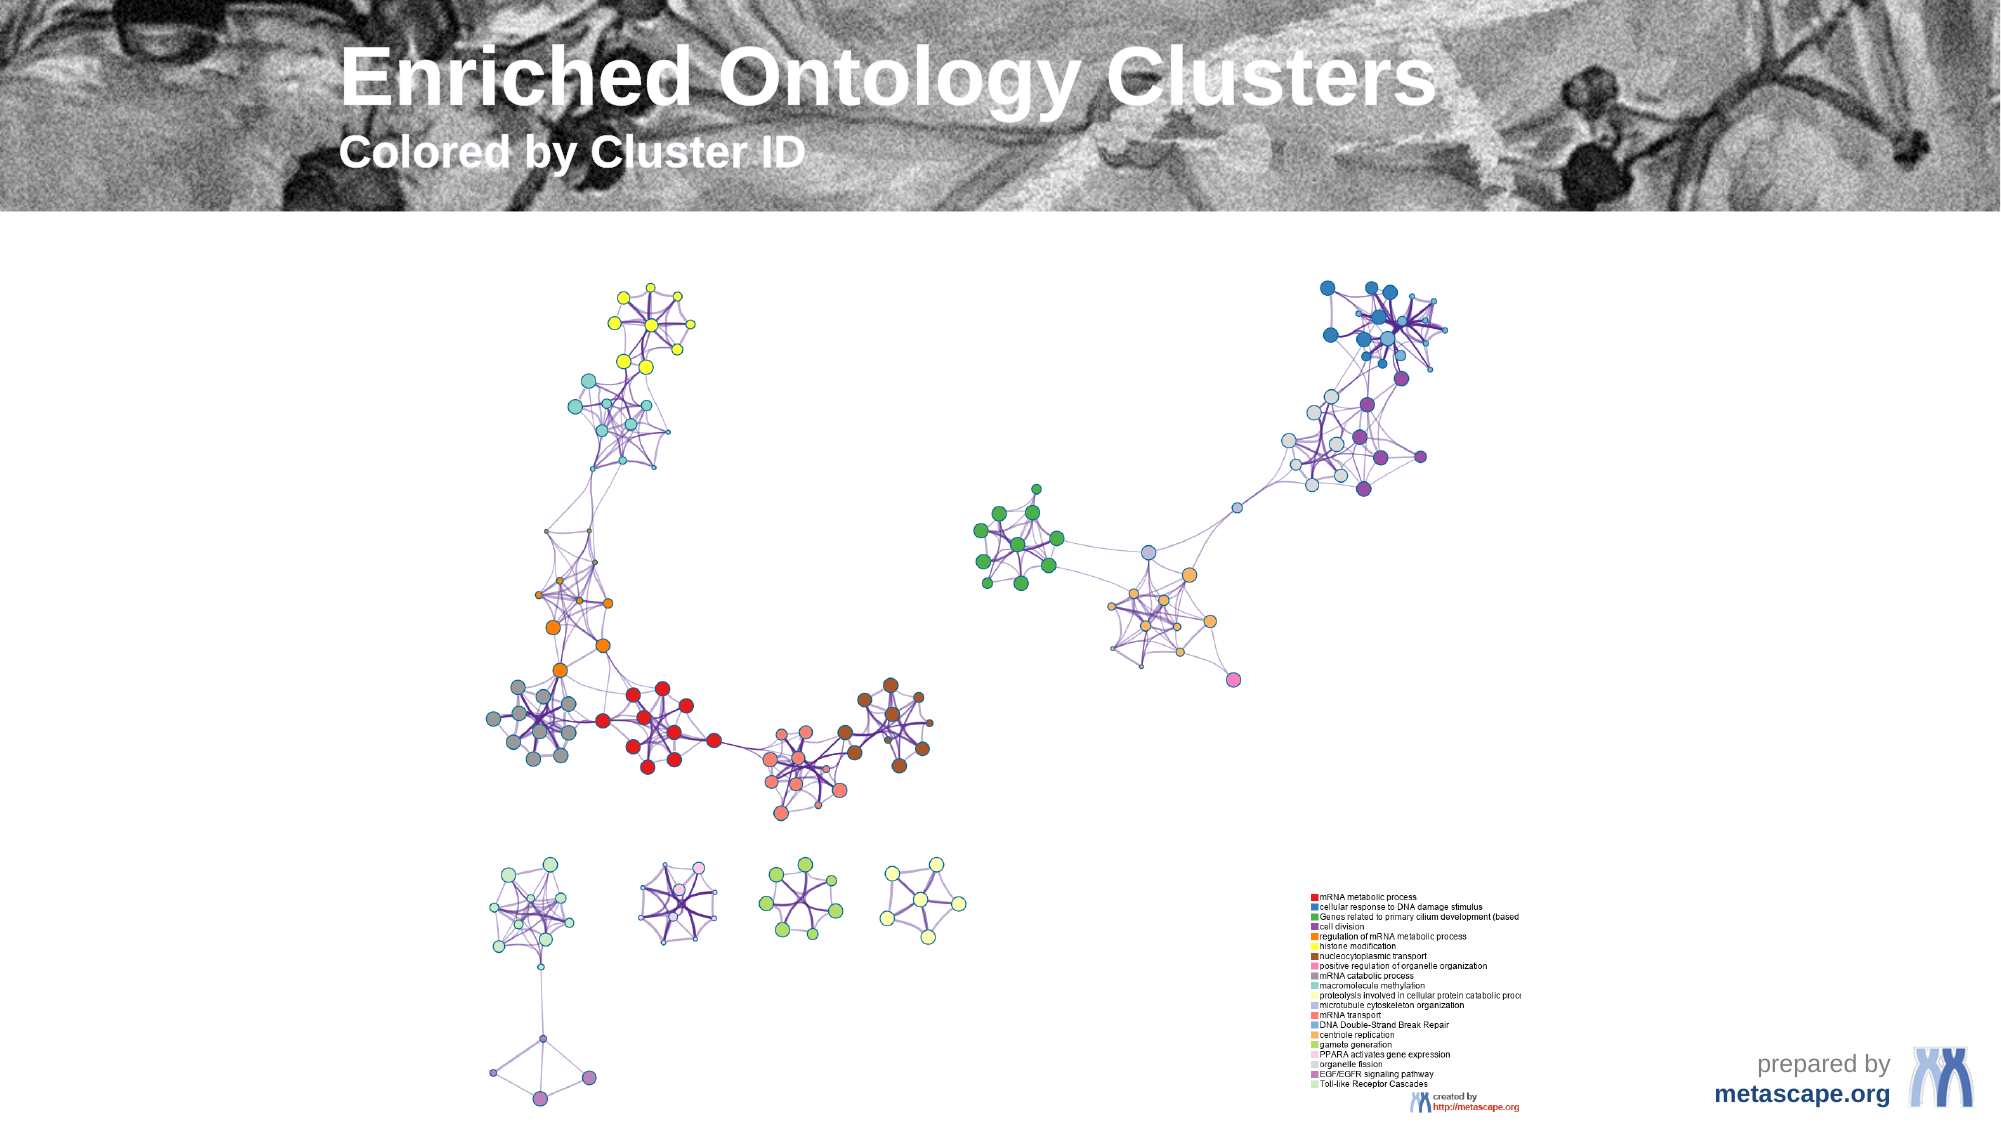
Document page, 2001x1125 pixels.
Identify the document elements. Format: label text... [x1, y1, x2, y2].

title Enriched Ontology Clusters Colored by Cluster ID [323, 11, 1501, 187]
picture [0, 0, 2001, 1125]
